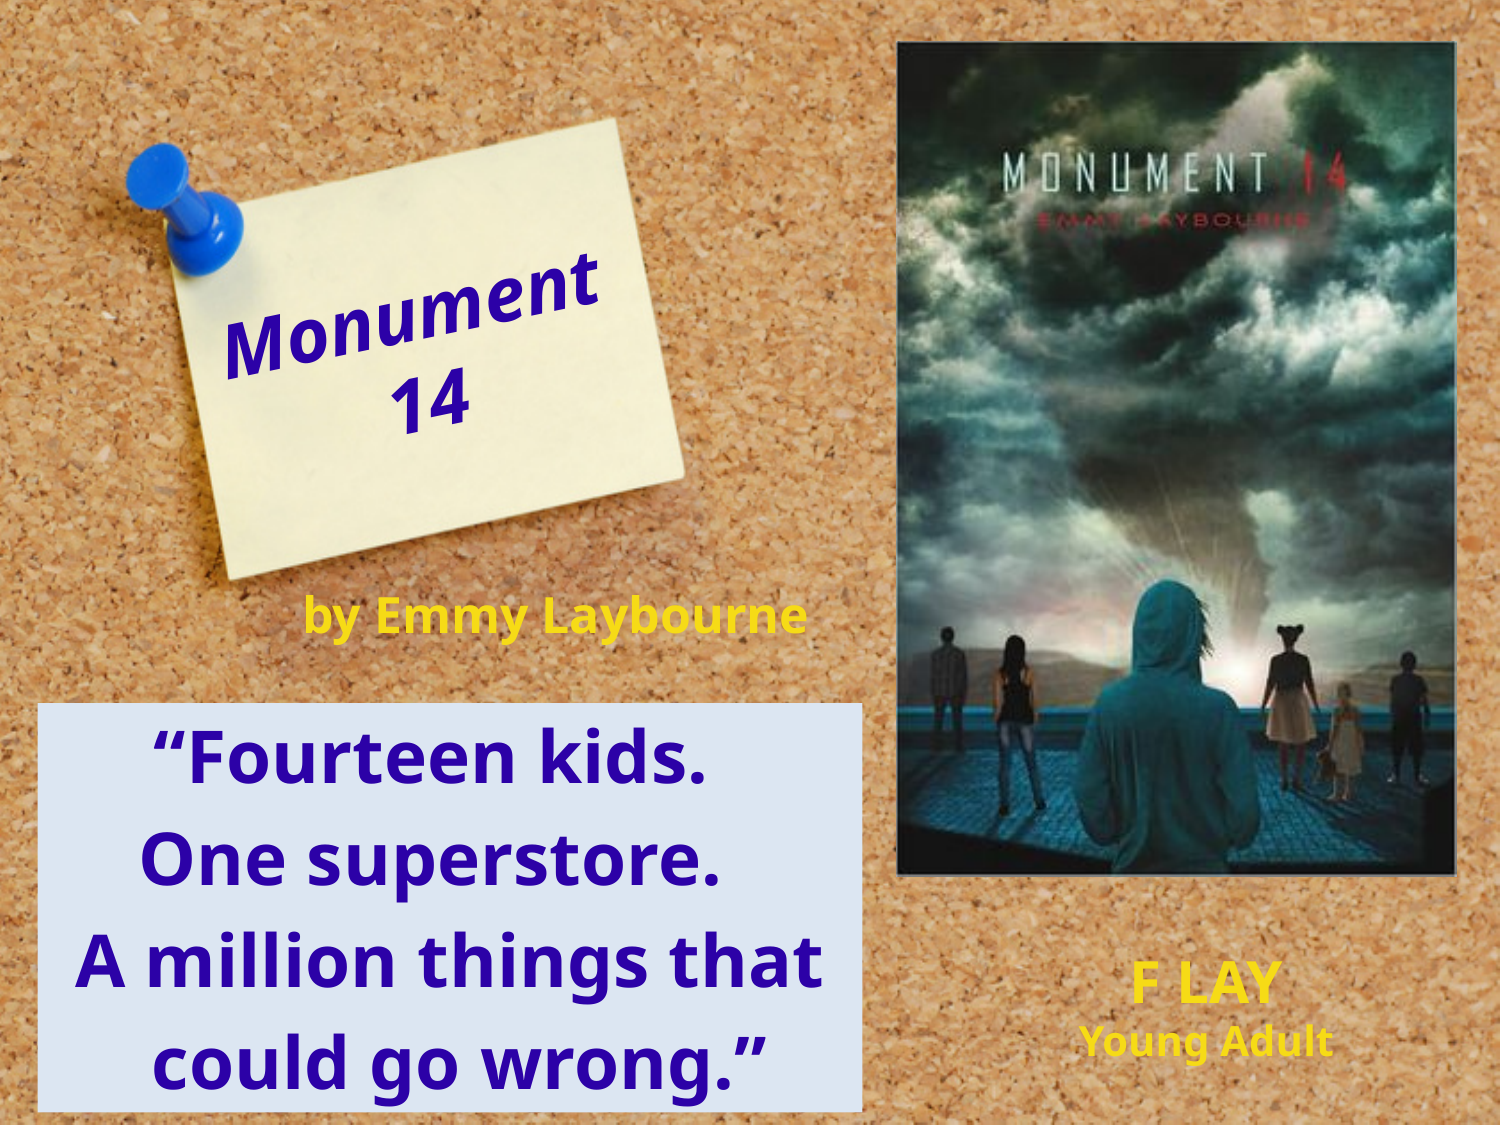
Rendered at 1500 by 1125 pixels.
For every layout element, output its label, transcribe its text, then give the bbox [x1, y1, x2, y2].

picture [0, 0, 1500, 1125]
text_box by Emmy Laybourne [287, 575, 875, 651]
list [896, 40, 1458, 878]
list “Fourteen kids. One superstore. A million things that could go wrong.” [37, 703, 863, 1113]
text_box F LAY Young Adult [1037, 937, 1375, 1073]
title Monument 14 [162, 162, 676, 548]
